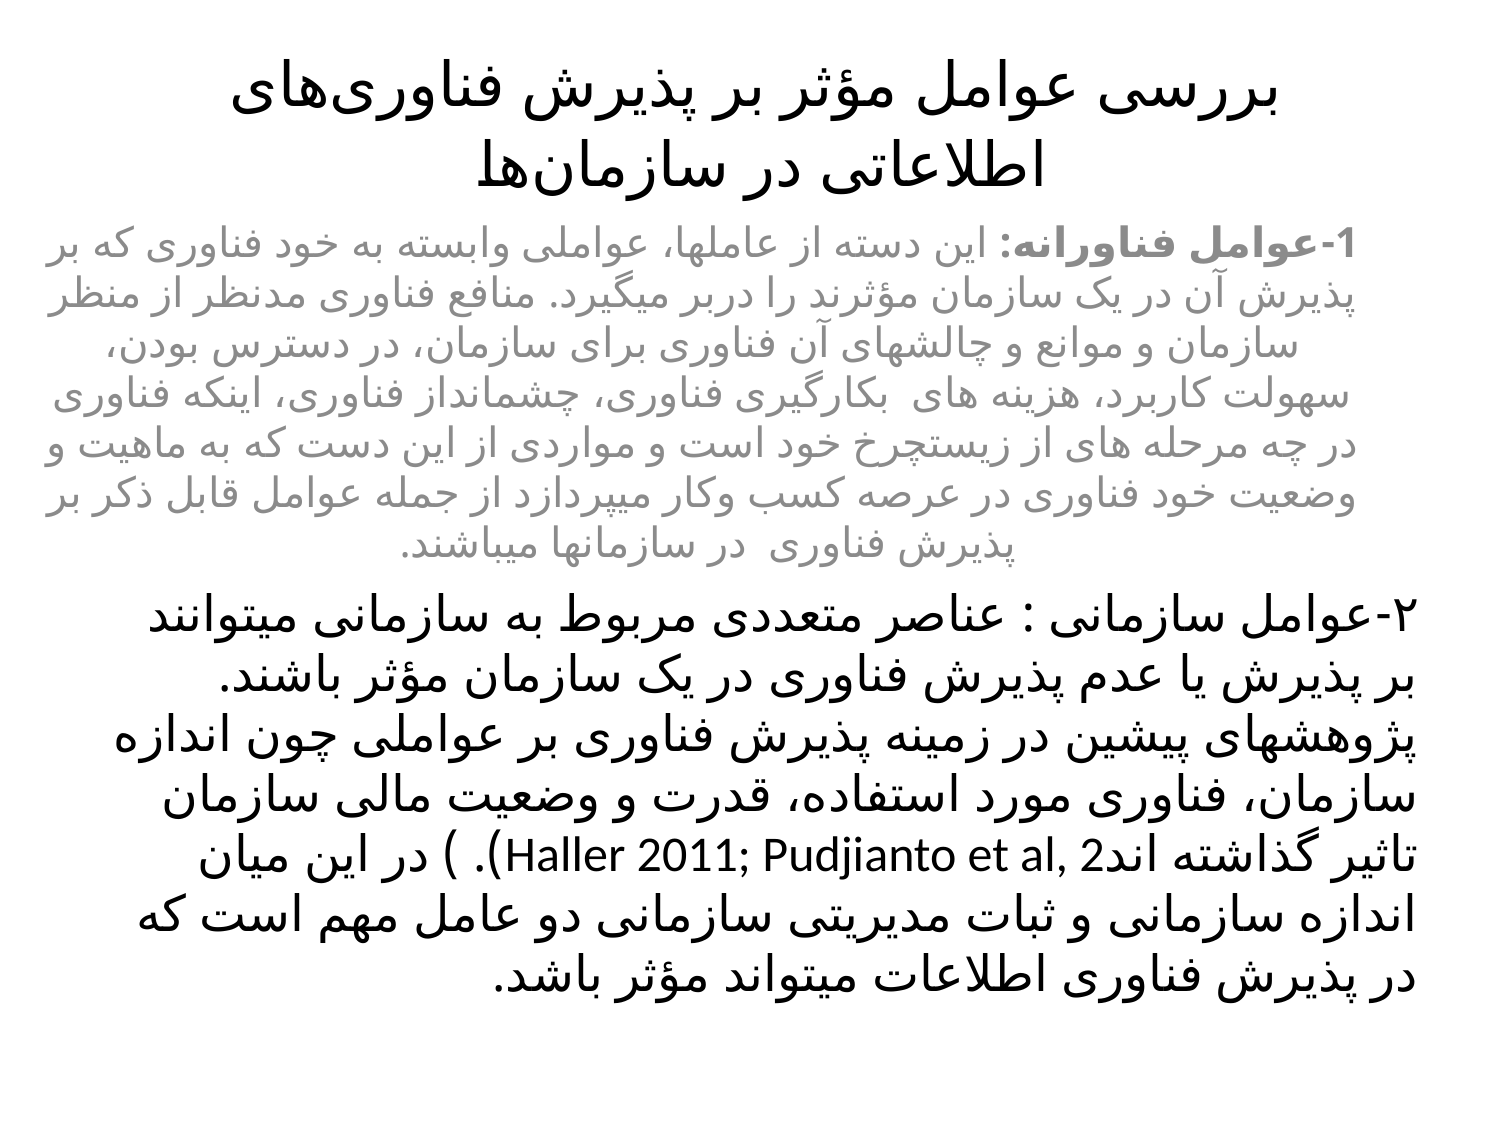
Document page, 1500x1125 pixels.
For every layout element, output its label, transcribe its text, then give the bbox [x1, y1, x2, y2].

title بررسی عوامل مؤثر بر پذیرش فناوری‌های اطلاعاتی در سازمان‌ها [147, 42, 1365, 208]
text_box ۲-عوامل سازمانی : عناصر متعددی مربوط به سازمانی میتوانند بر پذیرش یا عدم پذیرش فناوری در یک سازمان مؤثر باشند. پژوهشهای پیشین در زمینه پذیرش فناوری بر عواملی چون اندازه سازمان، فناوری مورد استفاده، قدرت و وضعیت مالی سازمان تاثیر گذاشته اندHaller 2011; Pudjianto et al, 2). ) در این میان اندازه سازمانی و ثبات مدیریتی سازمانی دو عامل مهم است که در پذیرش فناوری اطلاعات میتواند مؤثر باشد. [98, 574, 1434, 1009]
text_box [363, 857, 1376, 918]
subtitle 1-عوامل فناورانه: این دسته از عاملها، عواملی وابسته به خود فناوری که بر پذیرش آن در یک سازمان مؤثرند را دربر میگیرد. منافع فناوری مدنظر از منظر سازمان و موانع و چالشهای آن فناوری برای سازمان، در دسترس بودن، سهولت کاربرد، هزینه های بکارگیری فناوری، چشمانداز فناوری، اینکه فناوری در چه مرحله های از زیستچرخ خود است و مواردی از این دست که به ماهیت و وضعیت خود فناوری در عرصه کسب وکار میپردازد از جمله عوامل قابل ذکر بر پذیرش فناوری در سازمانها میباشند. [29, 208, 1377, 575]
